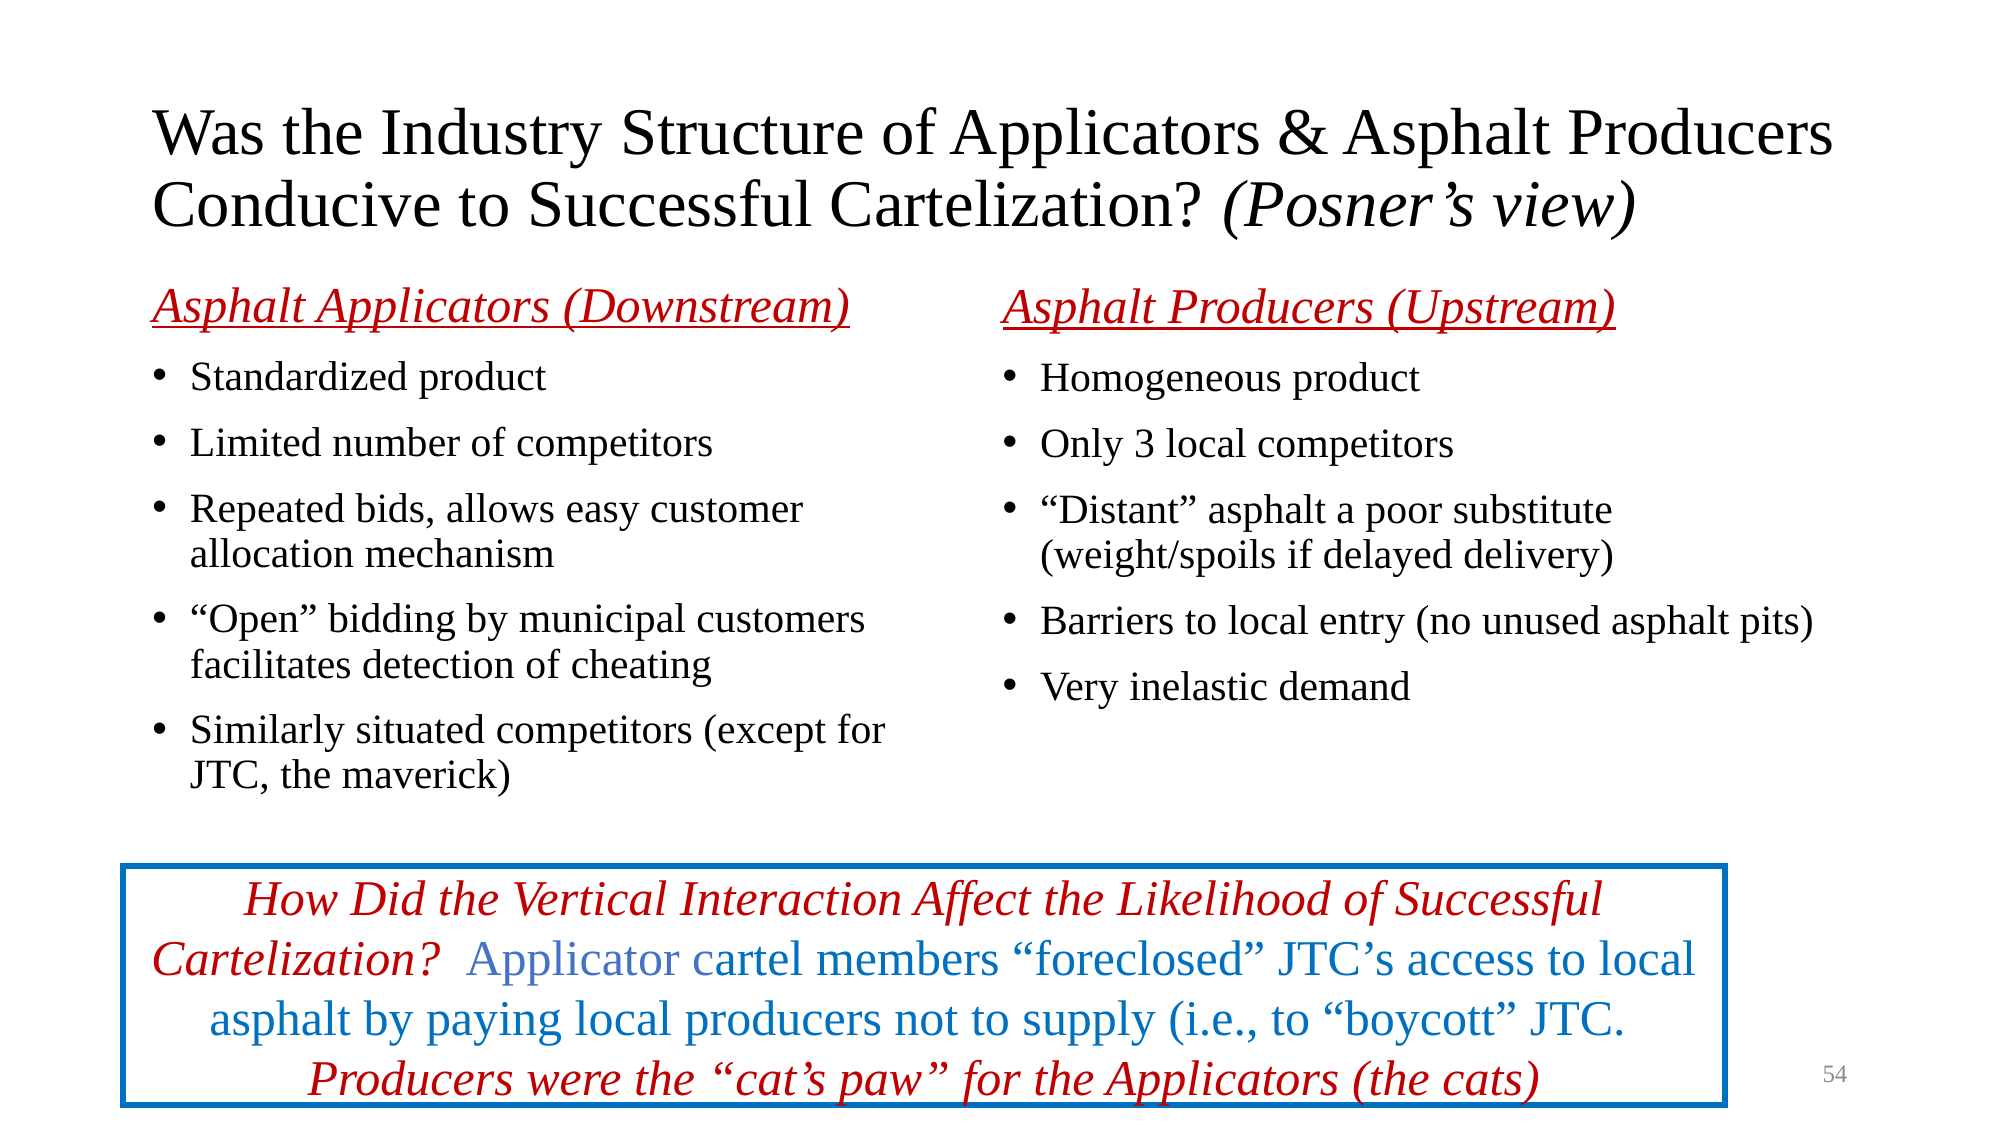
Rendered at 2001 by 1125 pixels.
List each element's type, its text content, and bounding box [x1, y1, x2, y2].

slide_number 54 [1726, 1042, 1863, 1103]
text_box How Did the Vertical Interaction Affect the Likelihood of Successful Cartelization? Applicator cartel members “foreclosed” JTC’s access to local asphalt by paying local producers not to supply (i.e., to “boycott” JTC. Producers were the “cat’s paw” for the Applicators (the cats) [122, 865, 1726, 1106]
title Was the Industry Structure of Applicators & Asphalt Producers Conducive to Successful Cartelization? (Posner’s view) [137, 59, 1863, 278]
list Asphalt Producers (Upstream) Homogeneous product Only 3 local competitors “Distant” asphalt a poor substitute (weight/spoils if delayed delivery) Barriers to local entry (no unused asphalt pits) Very inelastic demand [987, 273, 1838, 987]
list Asphalt Applicators (Downstream) Standardized product Limited number of competitors Repeated bids, allows easy customer allocation mechanism “Open” bidding by municipal customers facilitates detection of cheating Similarly situated competitors (except for JTC, the maverick) [137, 271, 988, 865]
